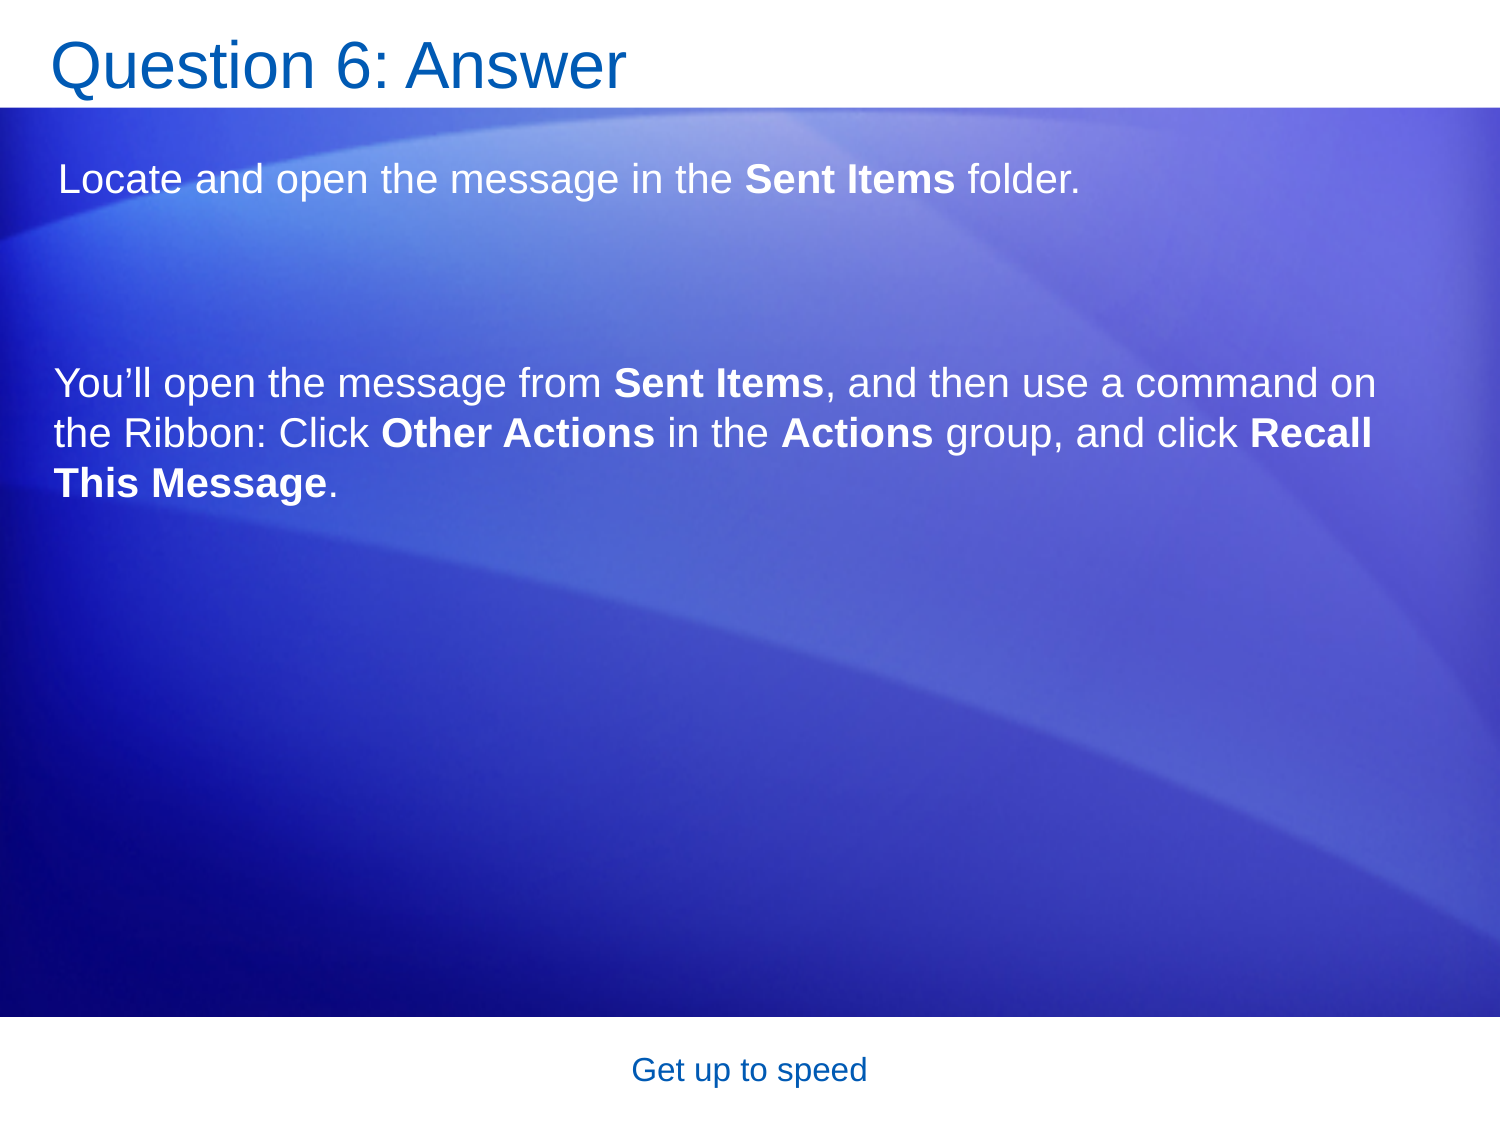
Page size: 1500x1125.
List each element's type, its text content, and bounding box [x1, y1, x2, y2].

title Question 6: Answer [34, 11, 1386, 113]
text_box You’ll open the message from Sent Items, and then use a command on the Ribbon: Click Other Actions in the Actions group, and click Recall This Message. [39, 348, 1409, 541]
list Locate and open the message in the Sent Items folder. [42, 143, 1413, 260]
footer Get up to speed [445, 1016, 1055, 1096]
picture [0, 108, 1500, 1017]
